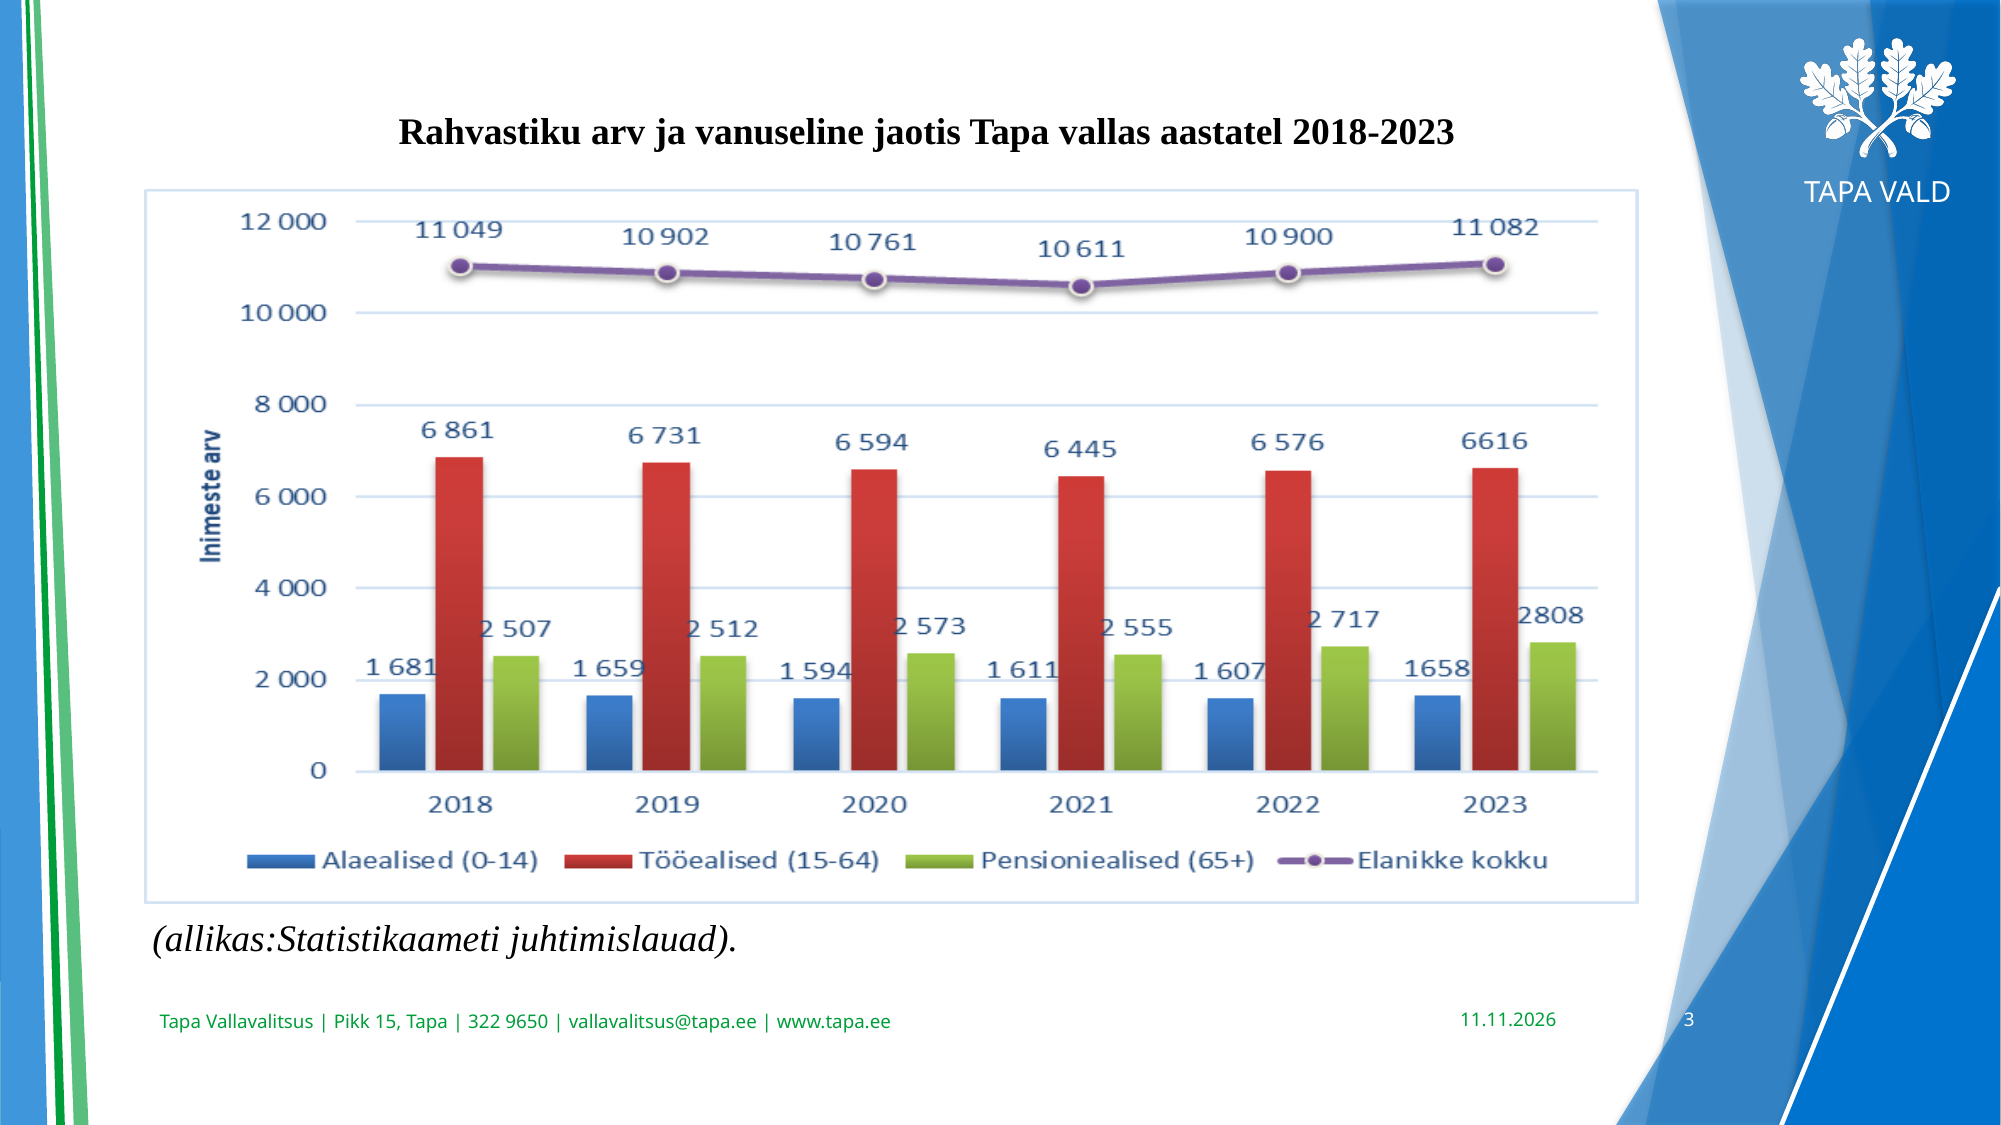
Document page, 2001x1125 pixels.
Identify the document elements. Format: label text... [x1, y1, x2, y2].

footer Tapa Vallavalitsus | Pikk 15, Tapa | 322 9650 | vallavalitsus@tapa.ee | www.tapa.ee [144, 992, 1396, 1053]
text_box (allikas:Statistikaameti juhtimislauad). [137, 906, 1646, 967]
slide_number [1421, 990, 1572, 1051]
title Rahvastiku arv ja vanuseline jaotis Tapa vallas aastatel 2018-2023 [144, 99, 1710, 203]
slide_number 3 [1597, 990, 1710, 1051]
picture [1800, 38, 1956, 158]
picture [144, 188, 1640, 904]
